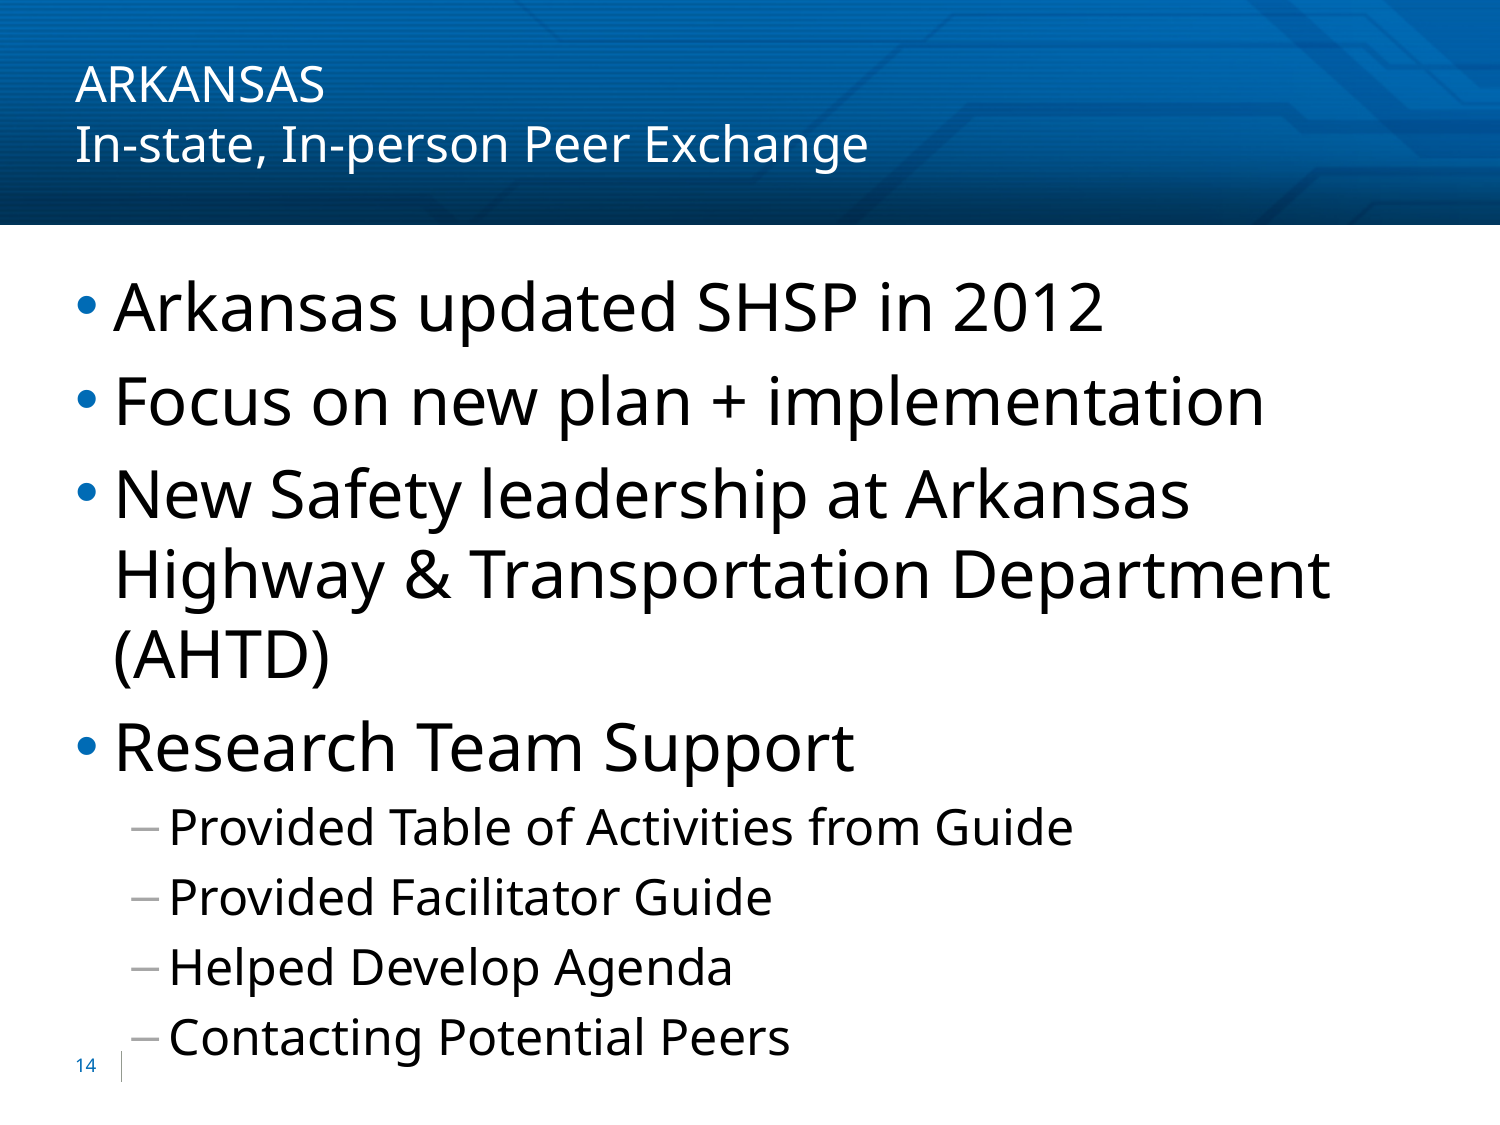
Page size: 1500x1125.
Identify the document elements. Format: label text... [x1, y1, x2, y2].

title ARKANSAS In-state, In-person Peer Exchange [75, 46, 1435, 179]
picture [0, 0, 1500, 225]
slide_number 14 [75, 1053, 135, 1080]
list Arkansas updated SHSP in 2012 Focus on new plan + implementation New Safety leadership at Arkansas Highway & Transportation Department (AHTD) Research Team Support Provided Table of Activities from Guide Provided Facilitator Guide Helped Develop Agenda Contacting Potential Peers [75, 264, 1425, 1084]
